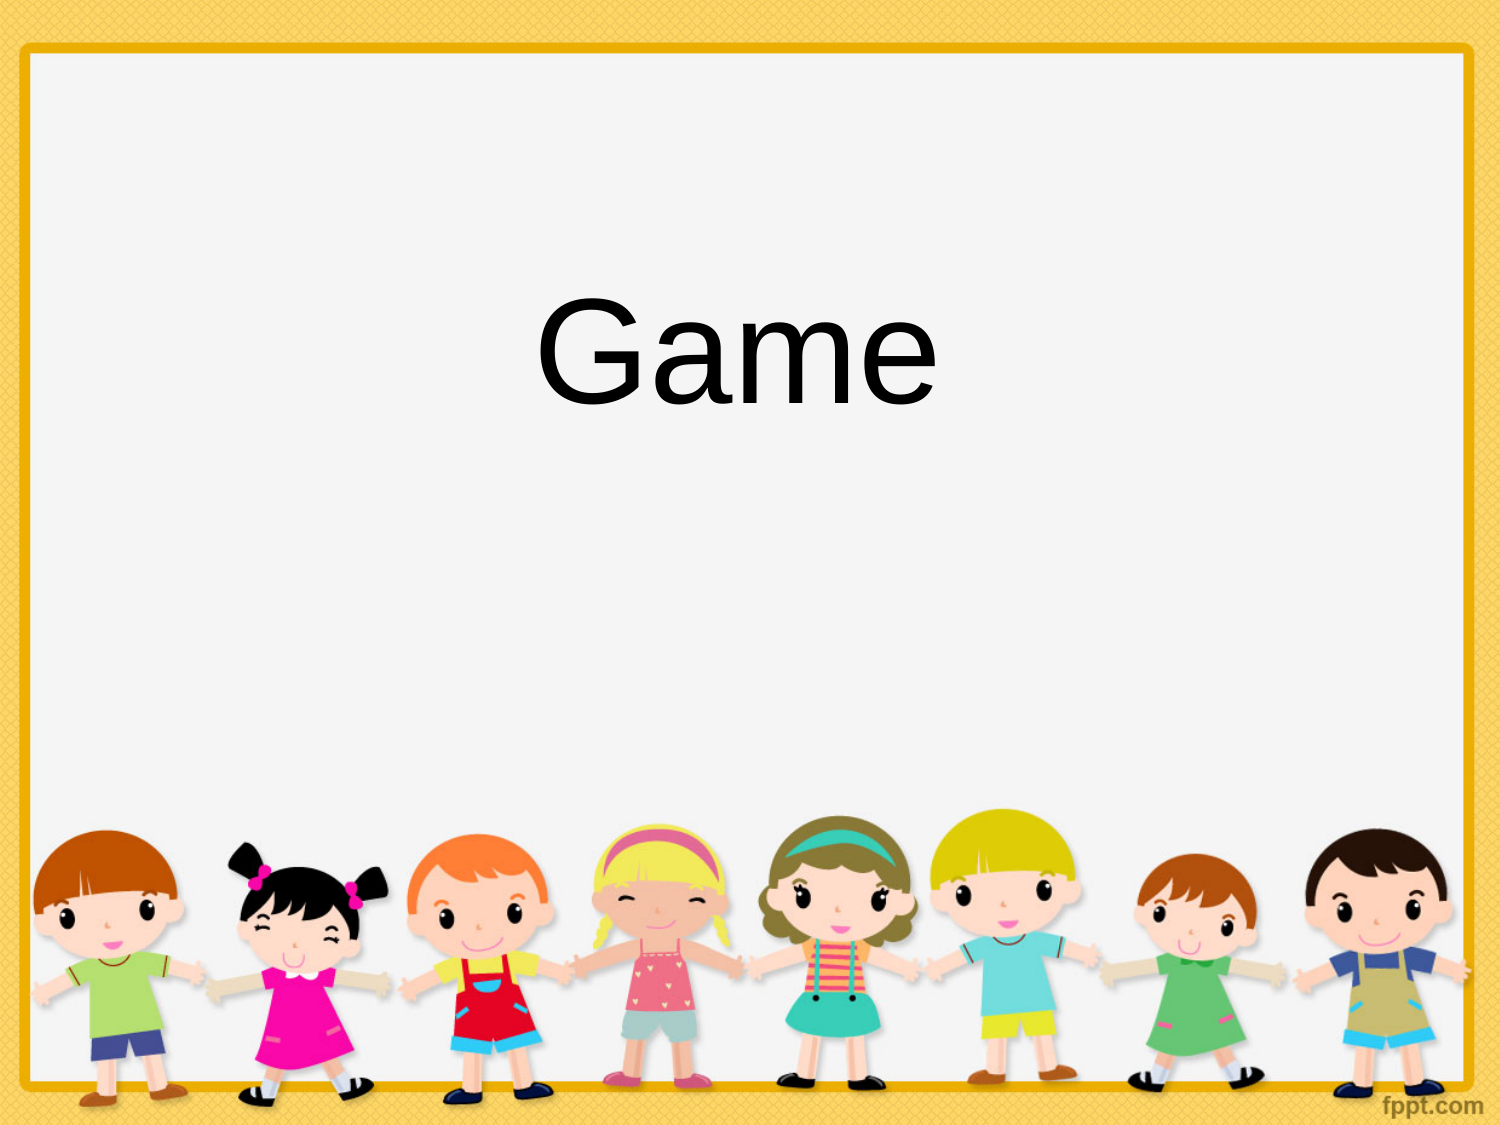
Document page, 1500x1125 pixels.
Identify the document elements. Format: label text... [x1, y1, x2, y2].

title Game [62, 249, 1413, 438]
picture [0, 0, 1500, 1125]
